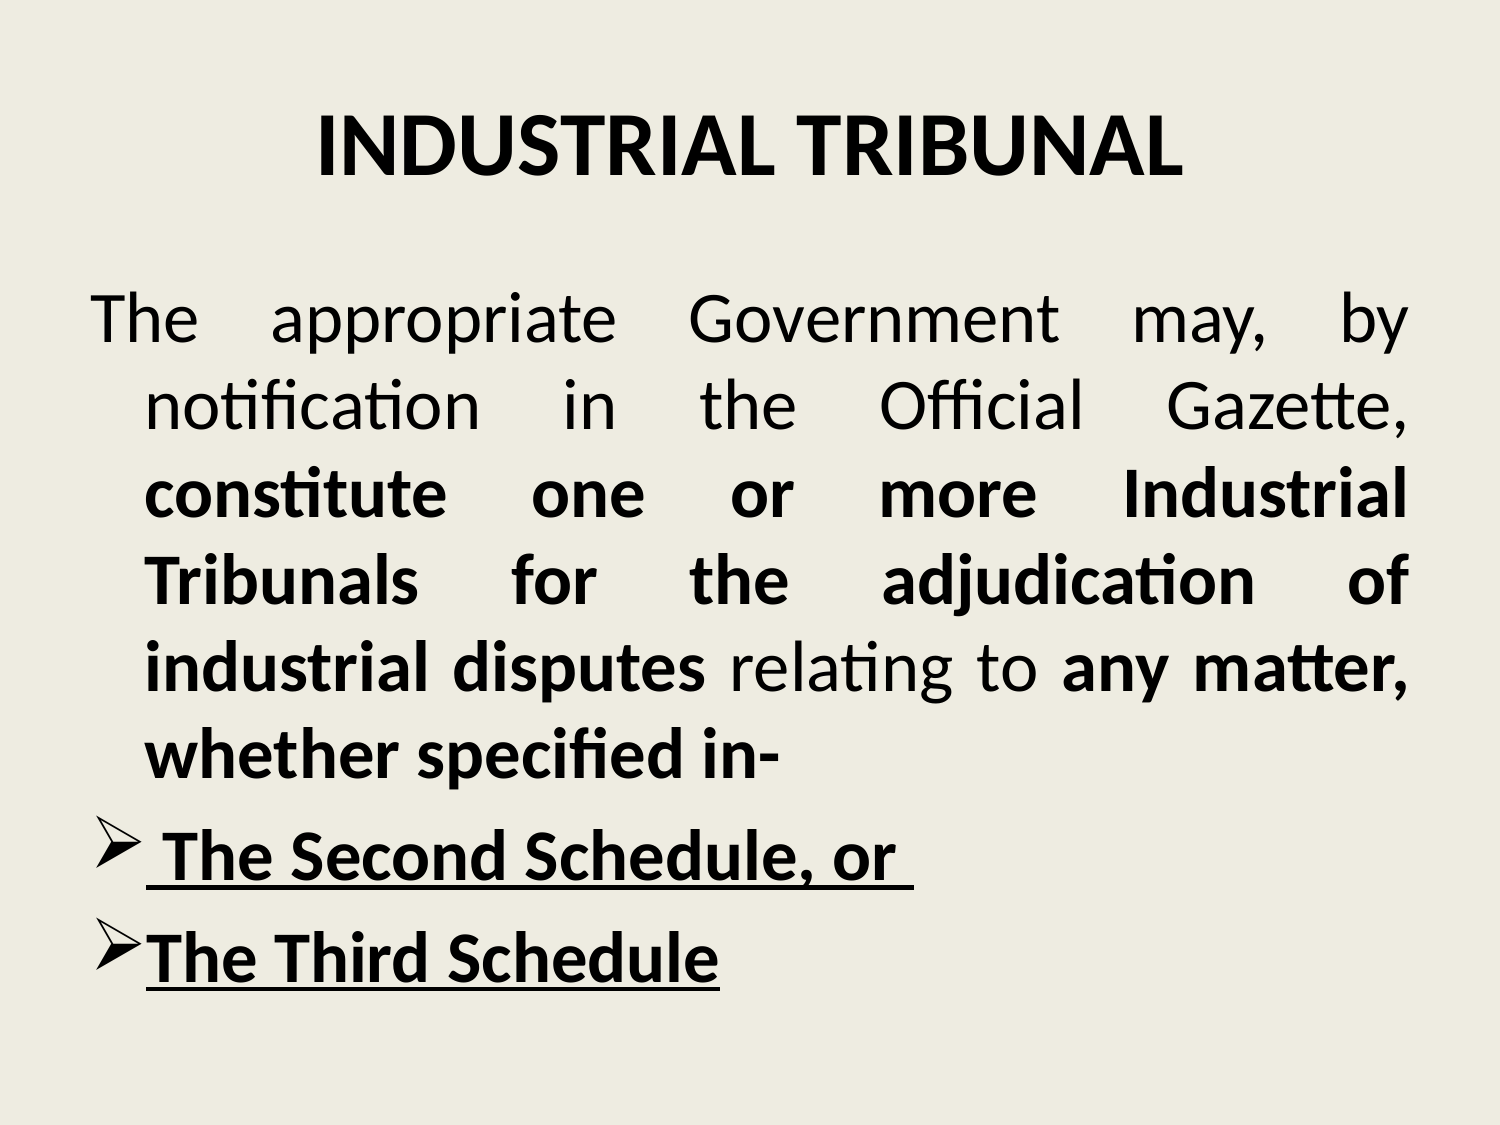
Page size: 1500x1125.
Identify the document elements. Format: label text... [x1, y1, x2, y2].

title INDUSTRIAL TRIBUNAL [75, 45, 1425, 233]
list The appropriate Government may, by notification in the Official Gazette, constitute one or more Industrial Tribunals for the adjudication of industrial disputes relating to any matter, whether specified in- The Second Schedule, or The Third Schedule [75, 262, 1425, 1005]
